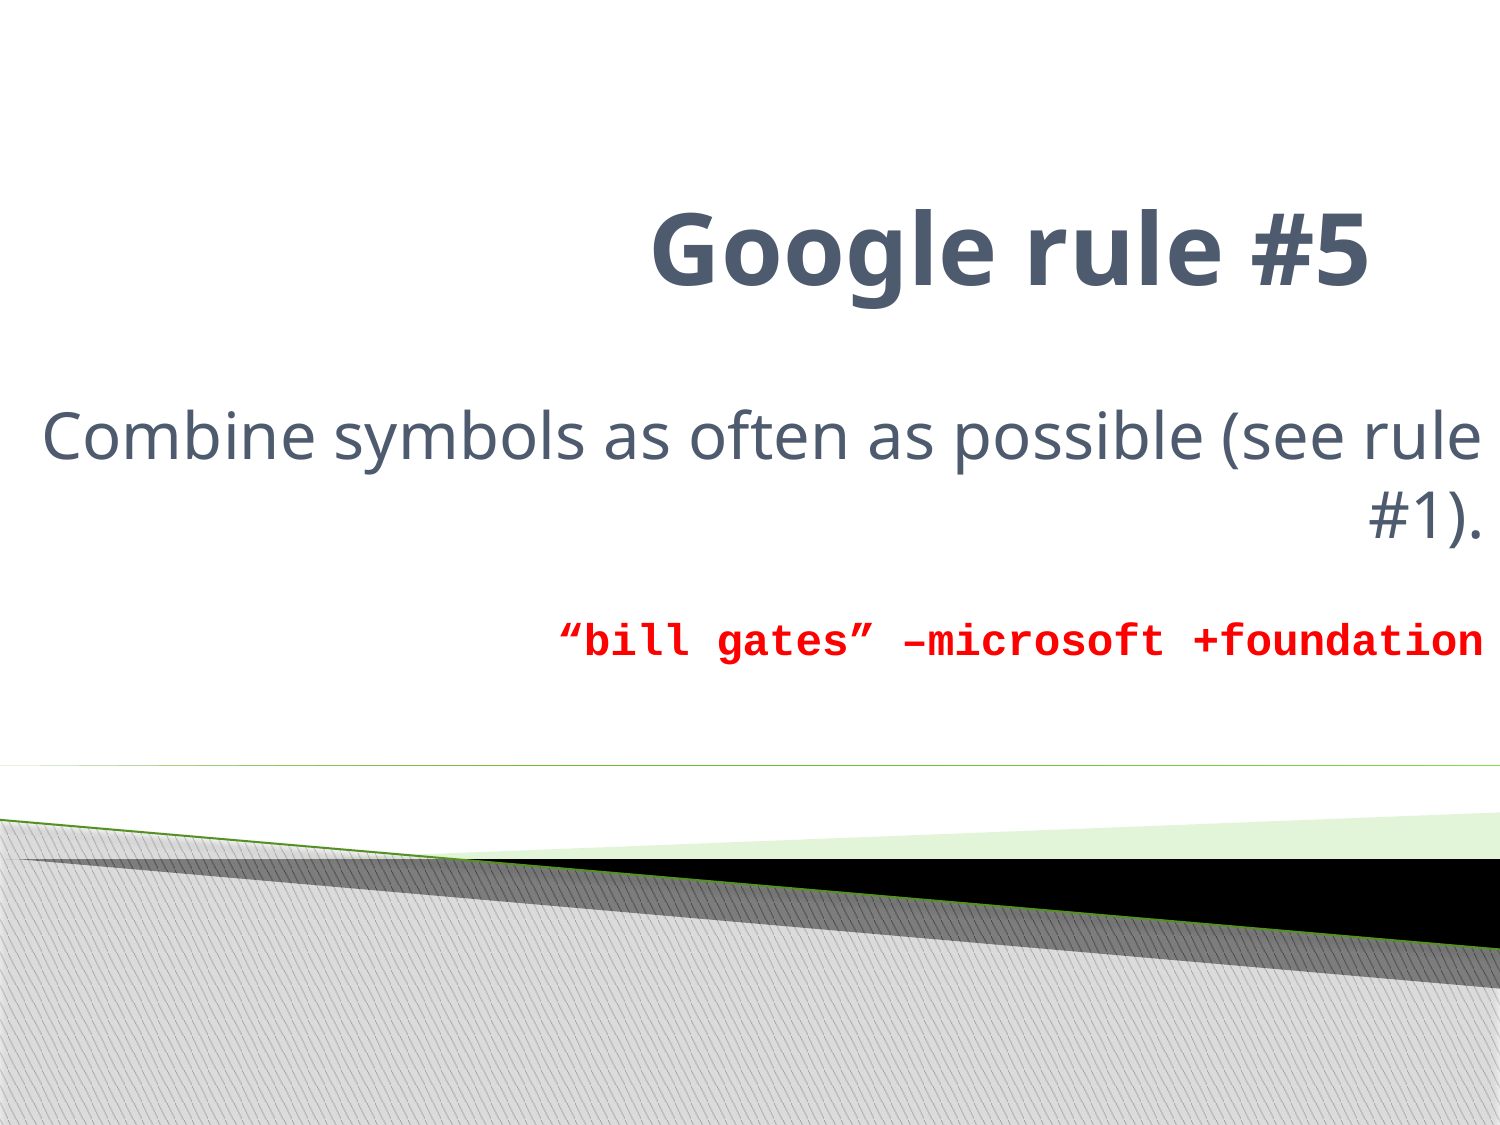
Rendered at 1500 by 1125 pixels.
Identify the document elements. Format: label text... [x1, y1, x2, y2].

title Google rule #5 [112, 125, 1388, 313]
subtitle Combine symbols as often as possible (see rule #1). “bill gates” –microsoft +foundation [0, 387, 1500, 675]
picture [5, 859, 1500, 989]
